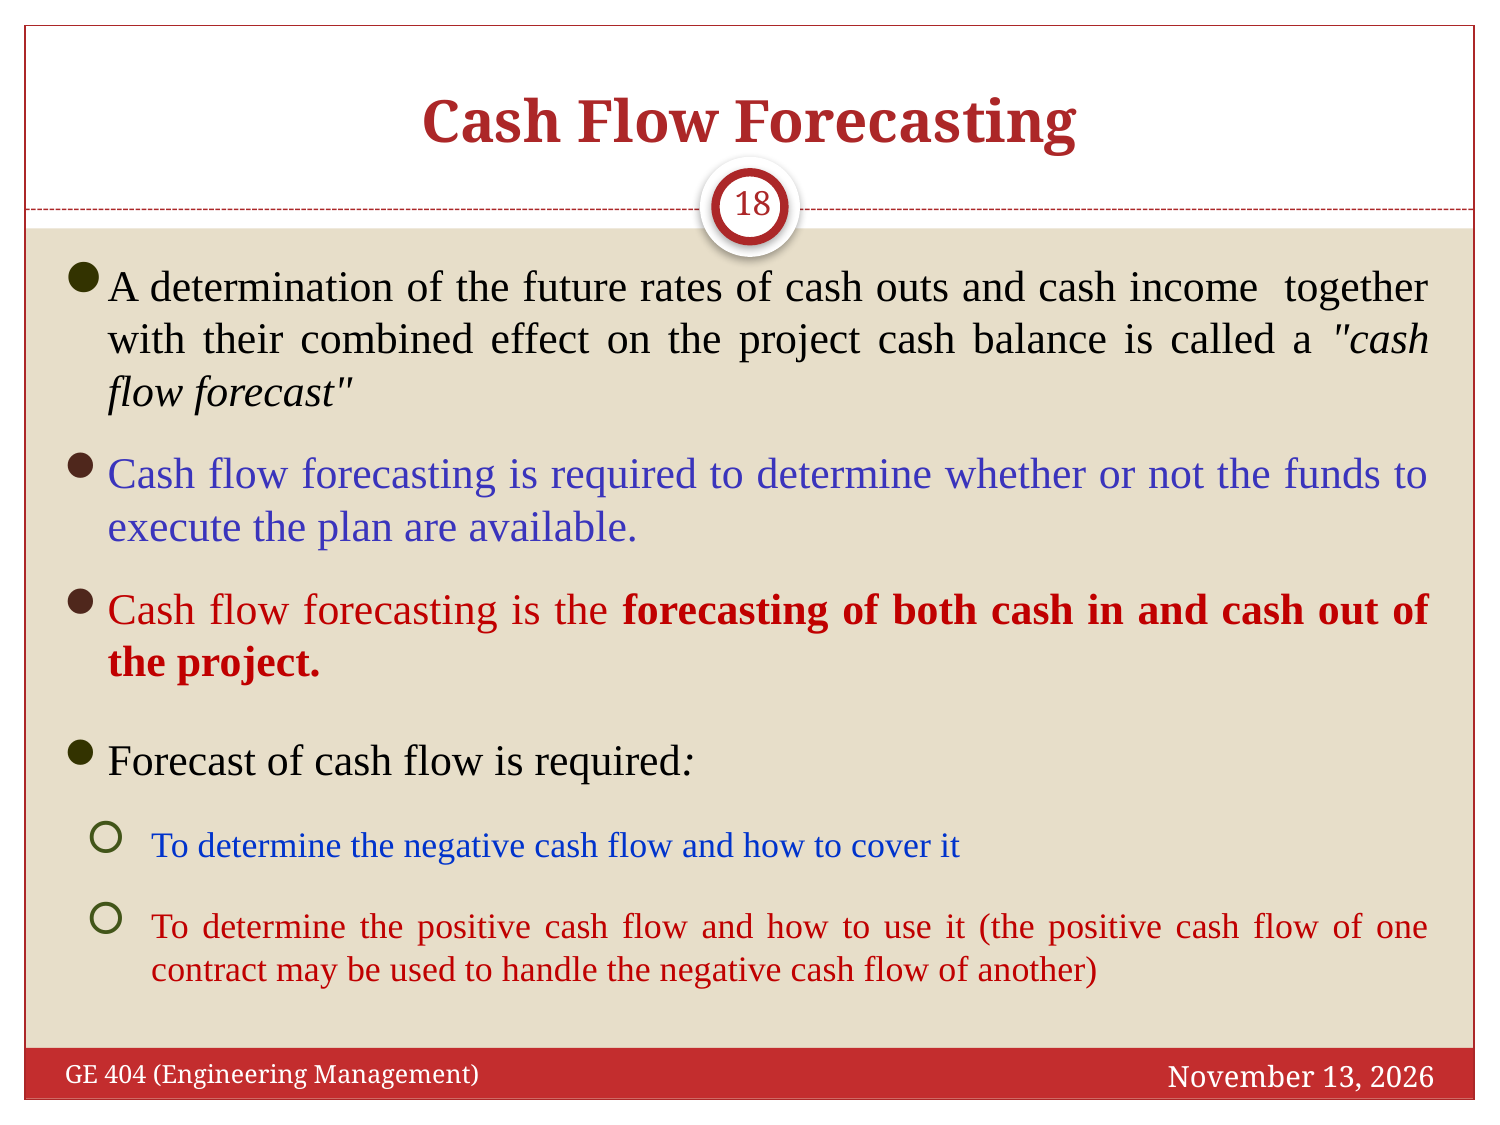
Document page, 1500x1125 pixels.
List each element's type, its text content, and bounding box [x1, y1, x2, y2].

footer GE 404 (Engineering Management) [50, 1051, 638, 1112]
slide_number 18 [715, 168, 791, 241]
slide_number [950, 1050, 1450, 1111]
title Cash Flow Forecasting [49, 37, 1450, 162]
list A determination of the future rates of cash outs and cash income together with their combined effect on the project cash balance is called a "cash flow forecast" Cash flow forecasting is required to determine whether or not the funds to execute the plan are available. Cash flow forecasting is the forecasting of both cash in and cash out of the project. Forecast of cash flow is required: To determine the negative cash flow and how to cover it To determine the positive cash flow and how to use it (the positive cash flow of one contract may be used to handle the negative cash flow of another) [49, 250, 1445, 1001]
